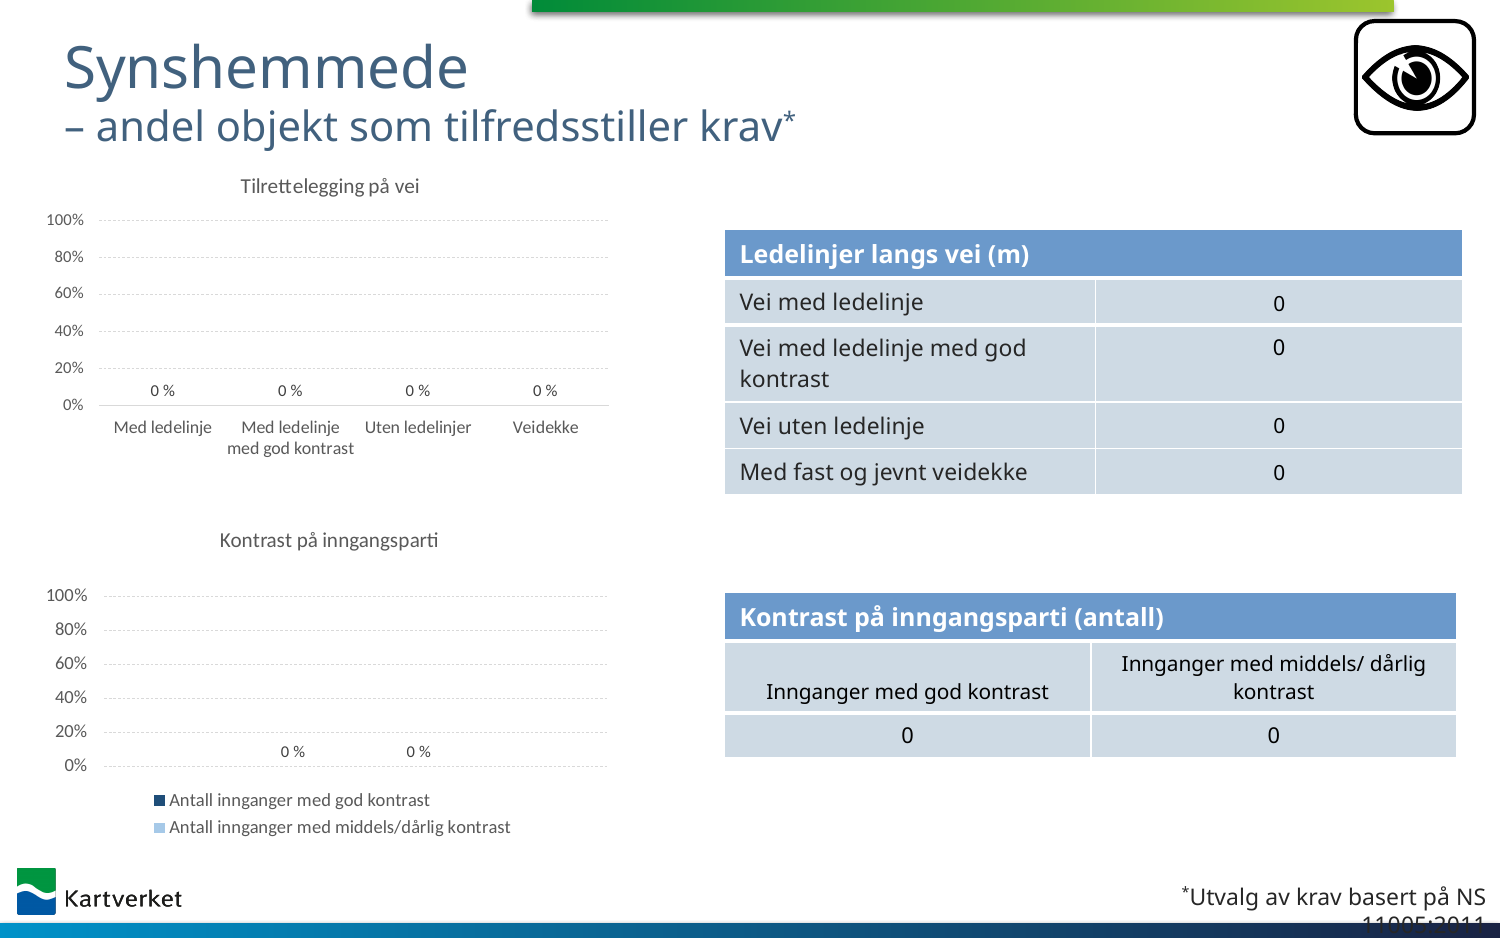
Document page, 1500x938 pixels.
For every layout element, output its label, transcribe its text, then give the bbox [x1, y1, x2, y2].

table_cell 0 [1096, 449, 1462, 494]
table_header Kontrast på inngangsparti (antall) [725, 593, 1456, 639]
text_box *Utvalg av krav basert på NS 11005:2011 [1068, 873, 1500, 938]
table_cell 0 [1096, 280, 1462, 323]
table_header Ledelinjer langs vei (m) [725, 230, 1462, 276]
table_cell 0 [1092, 715, 1456, 757]
table_cell Vei med ledelinje med god kontrast [725, 327, 1095, 401]
picture [41, 166, 619, 492]
table_cell Innganger med god kontrast [725, 643, 1090, 711]
table_cell 0 [1096, 403, 1462, 448]
table_cell 0 [725, 715, 1090, 757]
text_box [1355, 20, 1475, 134]
table_cell Med fast og jevnt veidekke [725, 449, 1095, 494]
table_cell Vei med ledelinje [725, 280, 1095, 323]
picture [41, 520, 618, 846]
table_cell 0 [1096, 327, 1462, 401]
table_cell Innganger med middels/ dårlig kontrast [1092, 643, 1456, 711]
table_cell Vei uten ledelinje [725, 403, 1095, 448]
text_box Synshemmede – andel objekt som tilfredsstiller krav* [49, 24, 1431, 158]
